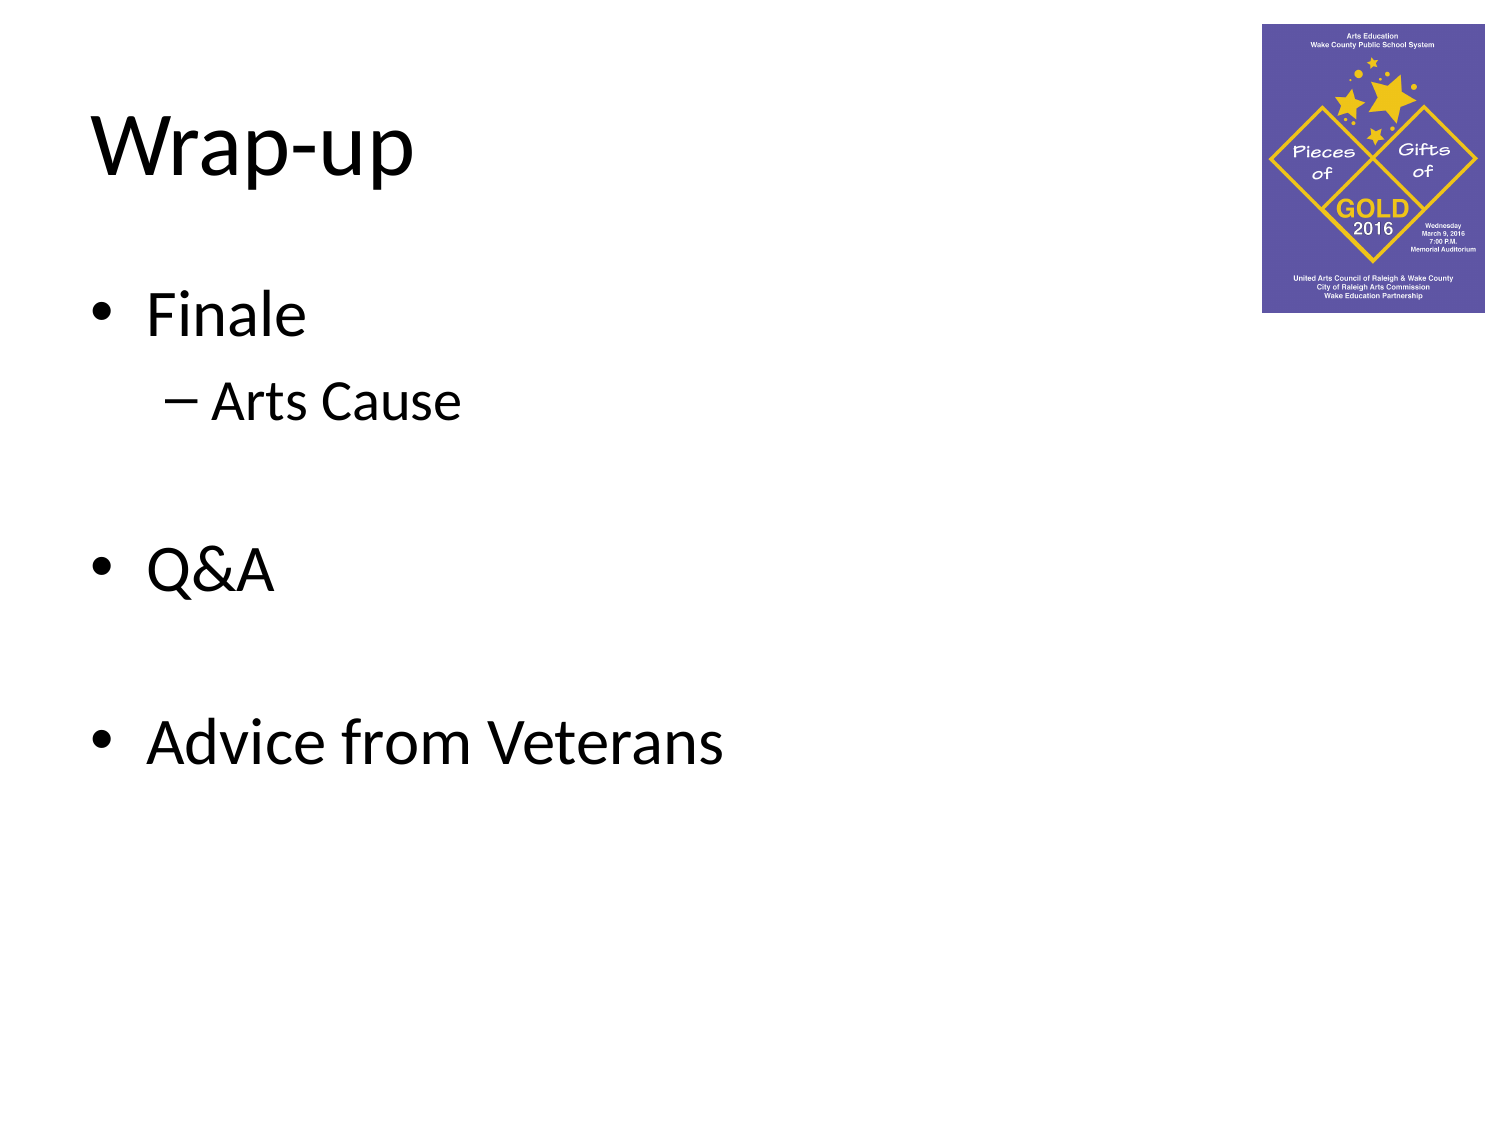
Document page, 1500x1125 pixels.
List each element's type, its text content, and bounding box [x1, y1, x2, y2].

picture [1262, 24, 1485, 313]
title Wrap-up [75, 45, 1188, 233]
list Finale Arts Cause Q&A Advice from Veterans [75, 262, 1425, 1005]
